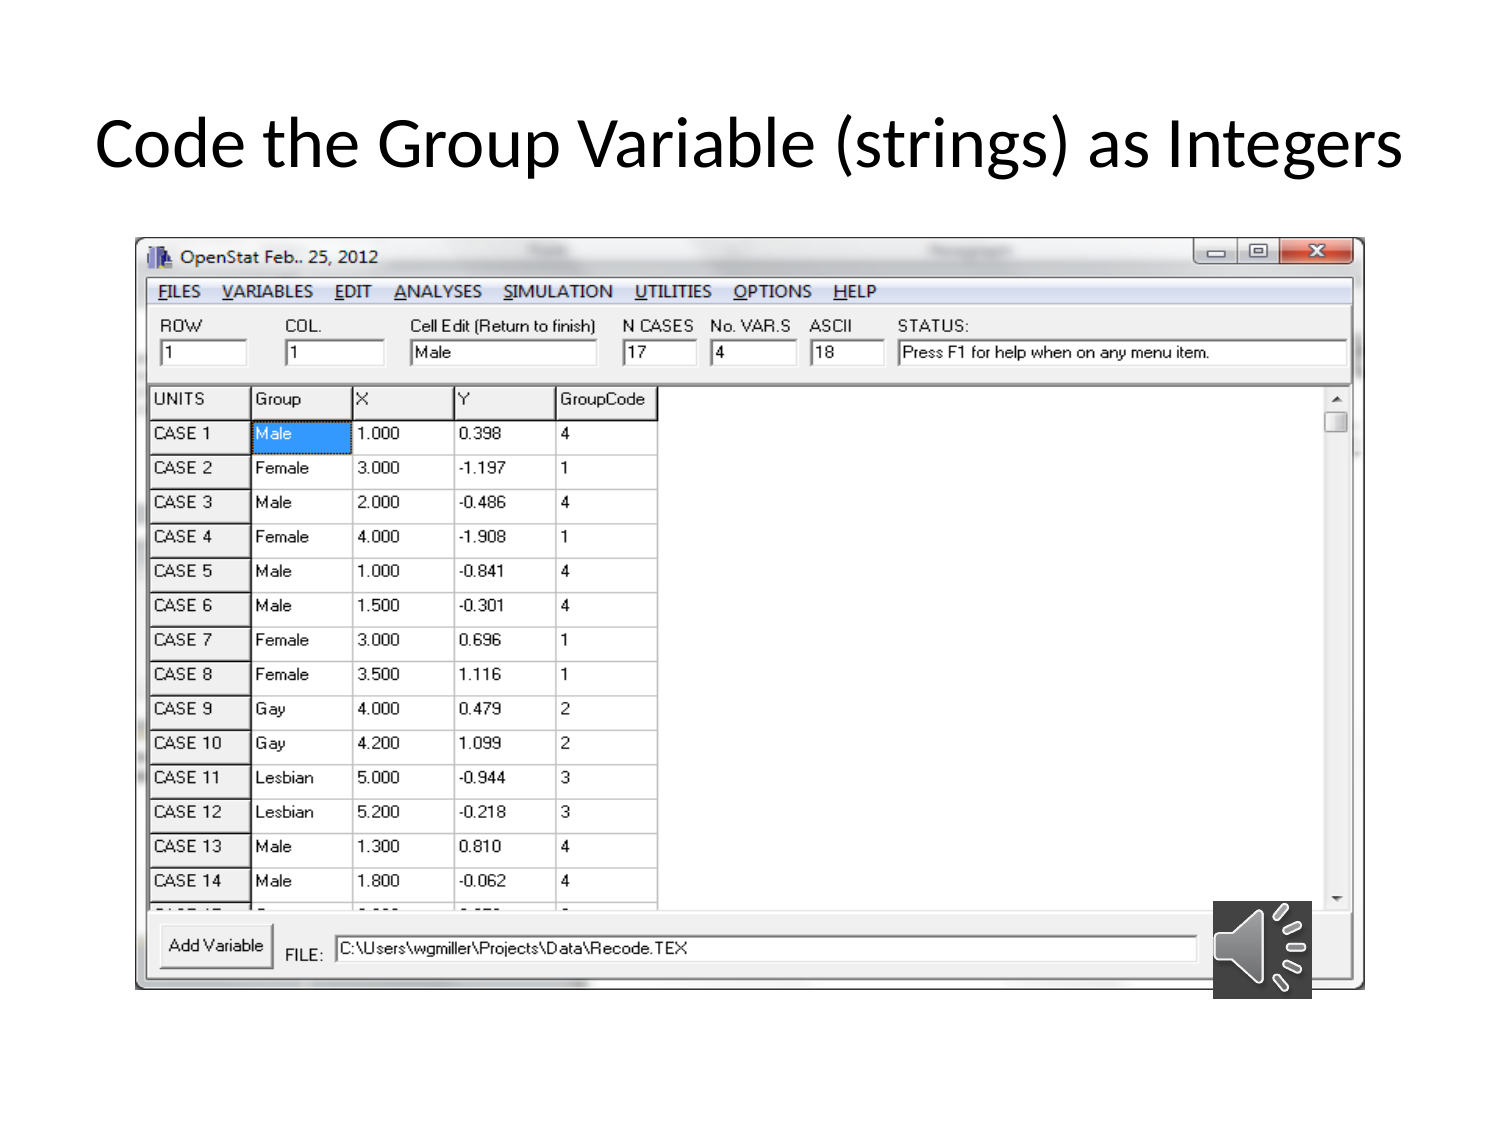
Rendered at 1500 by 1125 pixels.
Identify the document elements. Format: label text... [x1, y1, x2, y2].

picture [134, 237, 1366, 1001]
title Code the Group Variable (strings) as Integers [75, 45, 1425, 233]
